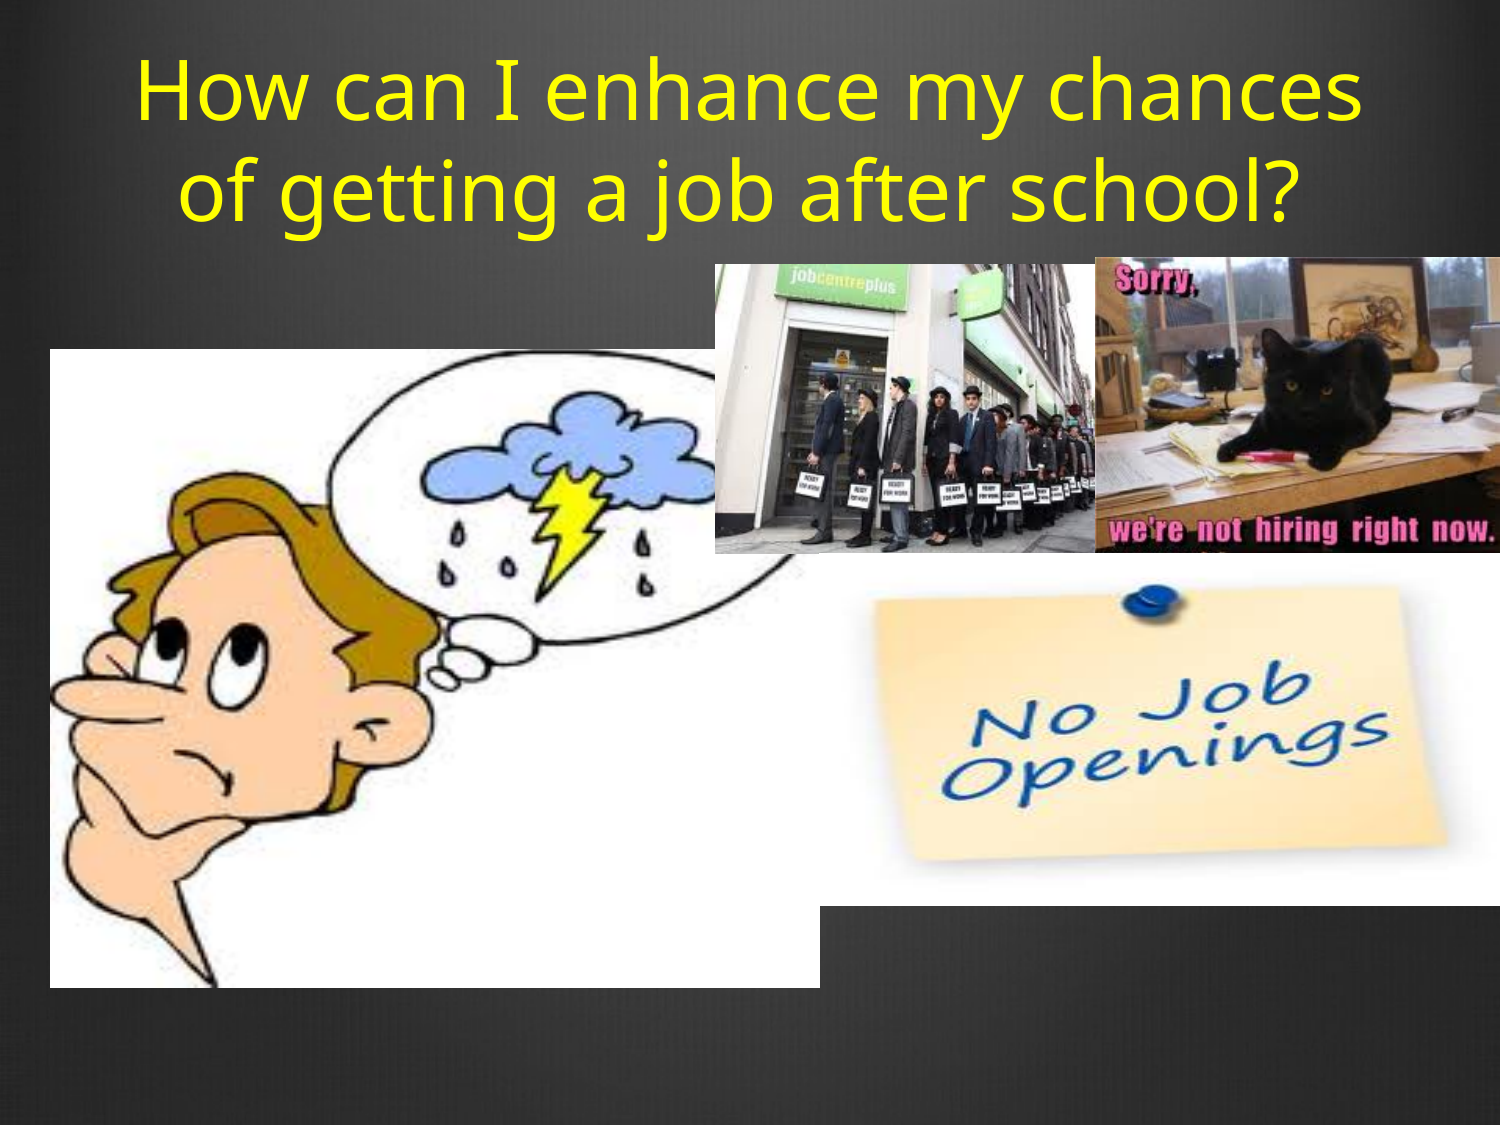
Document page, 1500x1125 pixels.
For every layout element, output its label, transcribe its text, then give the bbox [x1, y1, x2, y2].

title How can I enhance my chances of getting a job after school? [112, 19, 1388, 255]
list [50, 349, 820, 988]
picture [715, 257, 1500, 906]
